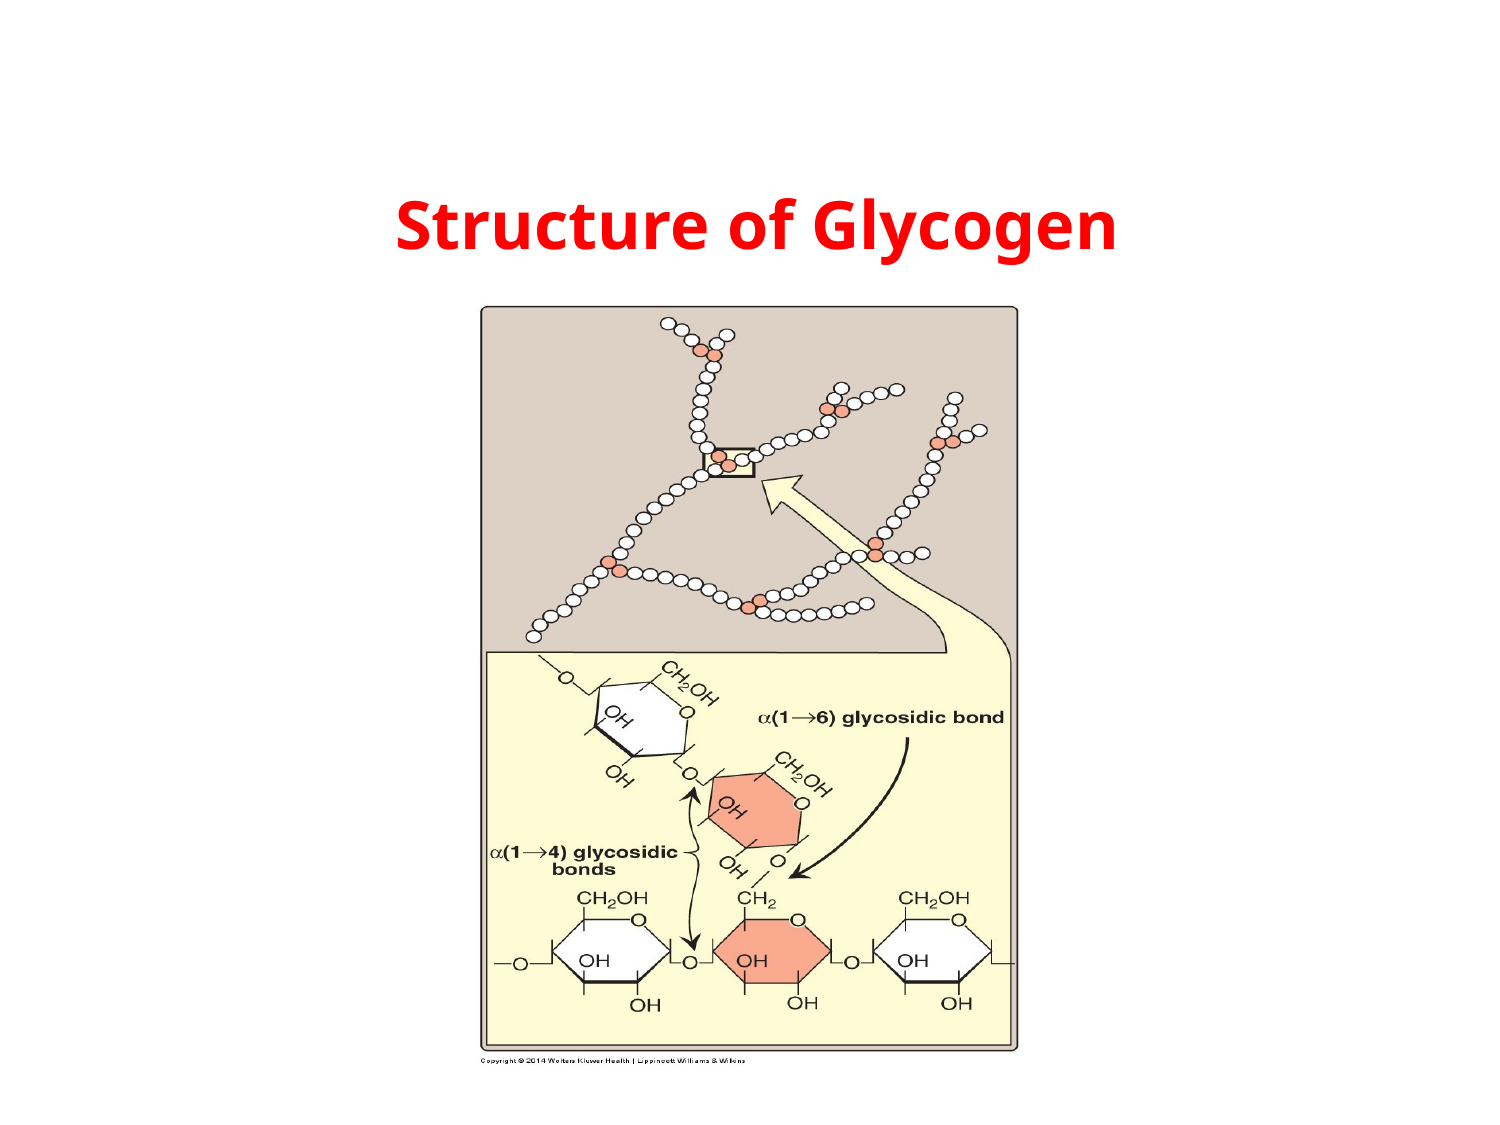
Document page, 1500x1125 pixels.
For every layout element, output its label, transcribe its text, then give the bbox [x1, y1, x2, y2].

title Structure of Glycogen [82, 128, 1432, 317]
picture [476, 302, 1022, 1067]
